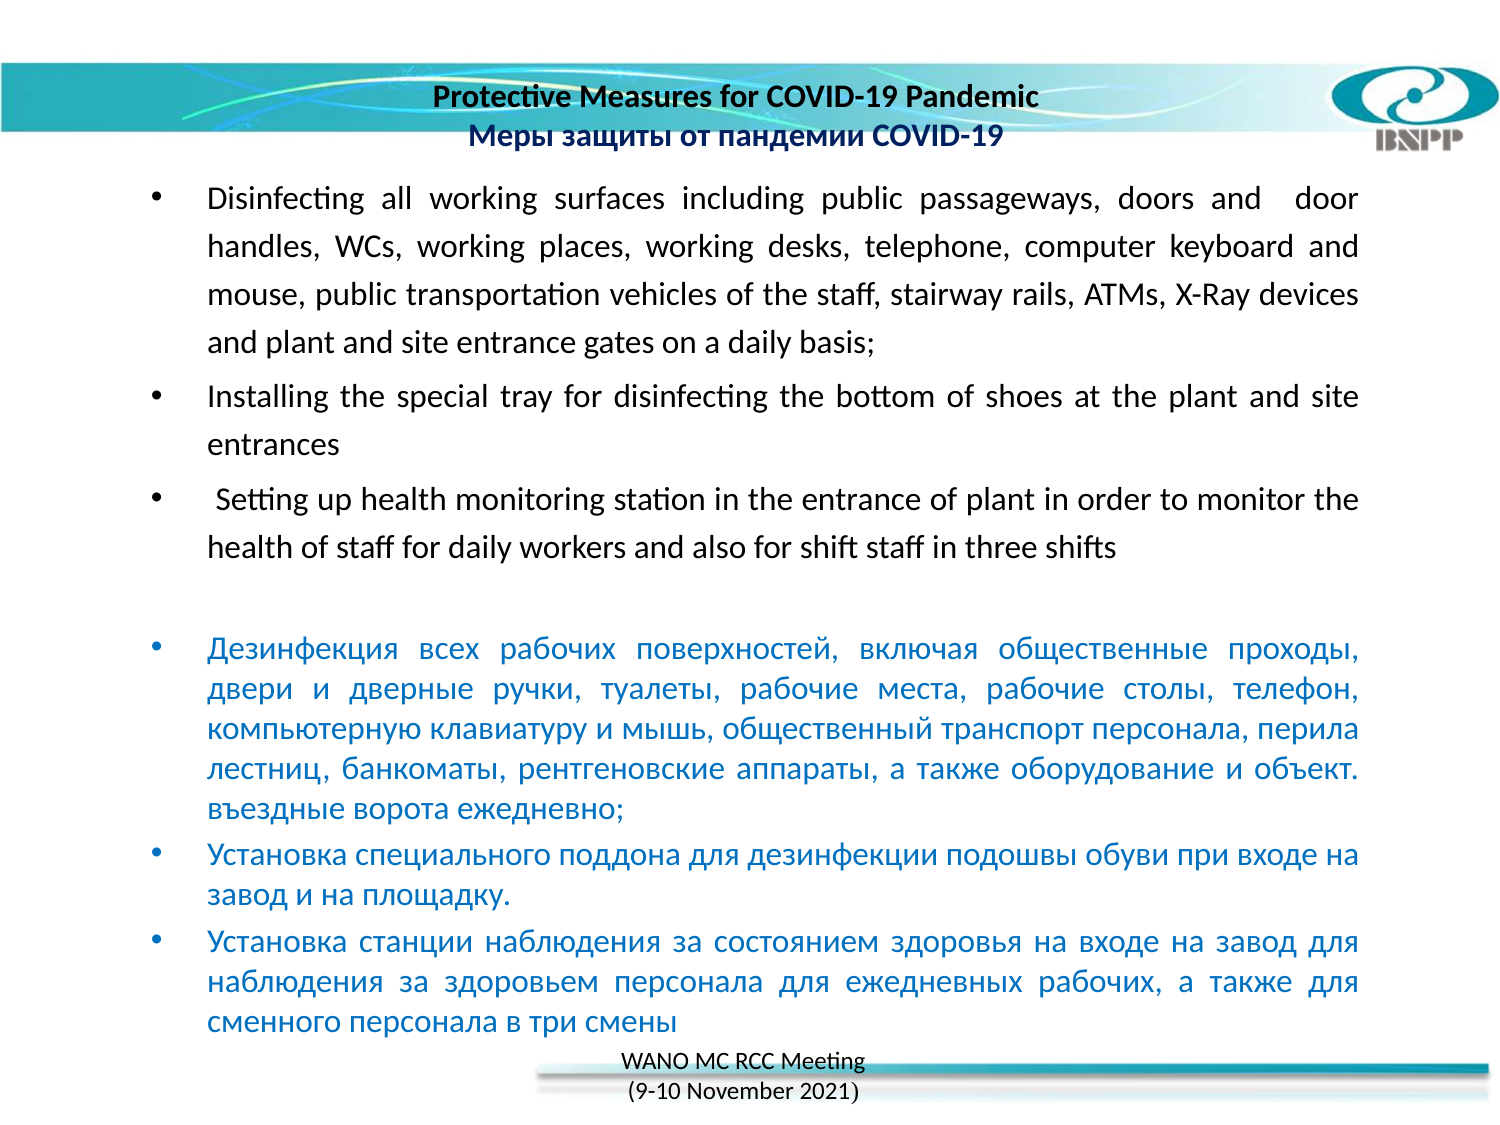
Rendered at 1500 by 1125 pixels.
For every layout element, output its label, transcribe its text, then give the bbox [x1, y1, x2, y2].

list Disinfecting all working surfaces including public passageways, doors and door handles, WCs, working places, working desks, telephone, computer keyboard and mouse, public transportation vehicles of the staff, stairway rails, ATMs, X-Ray devices and plant and site entrance gates on a daily basis; Installing the special tray for disinfecting the bottom of shoes at the plant and site entrances Setting up health monitoring station in the entrance of plant in order to monitor the health of staff for daily workers and also for shift staff in three shifts Дезинфекция всех рабочих поверхностей, включая общественные проходы, двери и дверные ручки, туалеты, рабочие места, рабочие столы, телефон, компьютерную клавиатуру и мышь, общественный транспорт персонала, перила лестниц, банкоматы, рентгеновские аппараты, а также оборудование и объект. въездные ворота ежедневно; Установка специального поддона для дезинфекции подошвы обуви при входе на завод и на площадку. Установка станции наблюдения за состоянием здоровья на входе на завод для наблюдения за здоровьем персонала для ежедневных рабочих, а также для сменного персонала в три смены [135, 161, 1376, 1012]
picture [0, 0, 1500, 1125]
title Protective Measures for COVID-19 Pandemic Меры защиты от пандемии COVID-19 [61, 66, 1412, 161]
text_box WANO MC RCC Meeting (9-10 November 2021) [505, 1024, 981, 1125]
